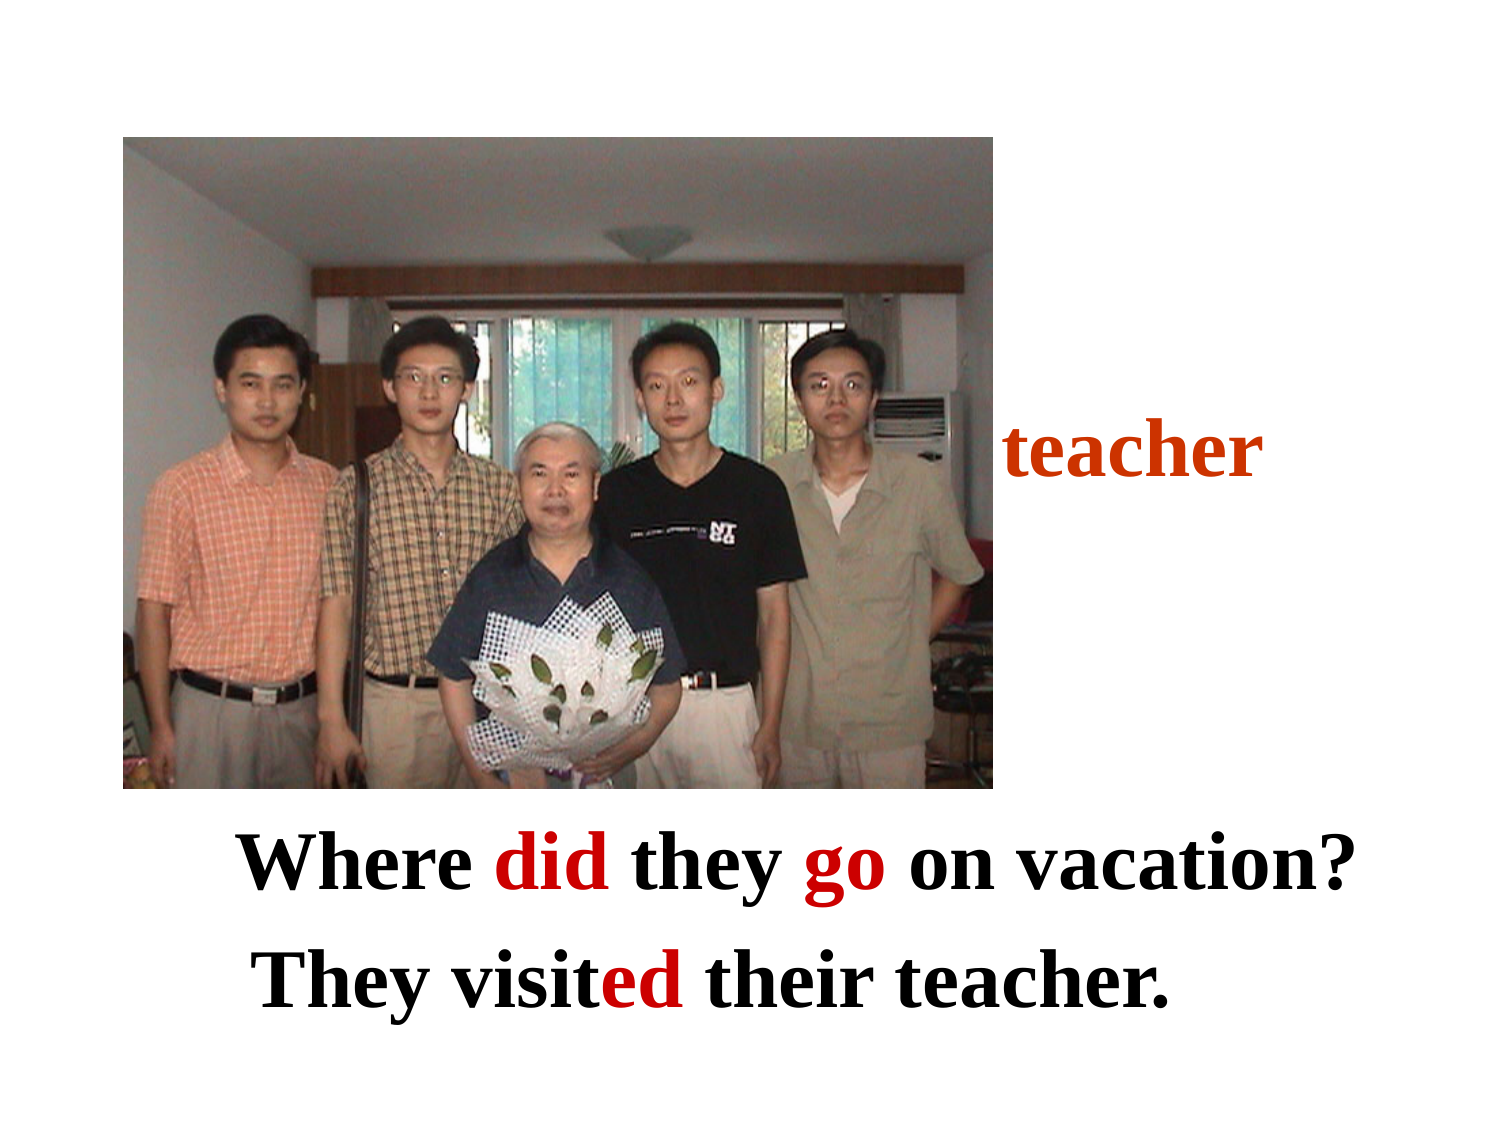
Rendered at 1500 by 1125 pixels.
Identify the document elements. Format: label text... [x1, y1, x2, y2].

text_box teacher [997, 385, 1280, 501]
text_box They visited their teacher. [235, 916, 1187, 1032]
text_box Where did they go on vacation? [219, 798, 1375, 914]
picture [123, 136, 993, 789]
